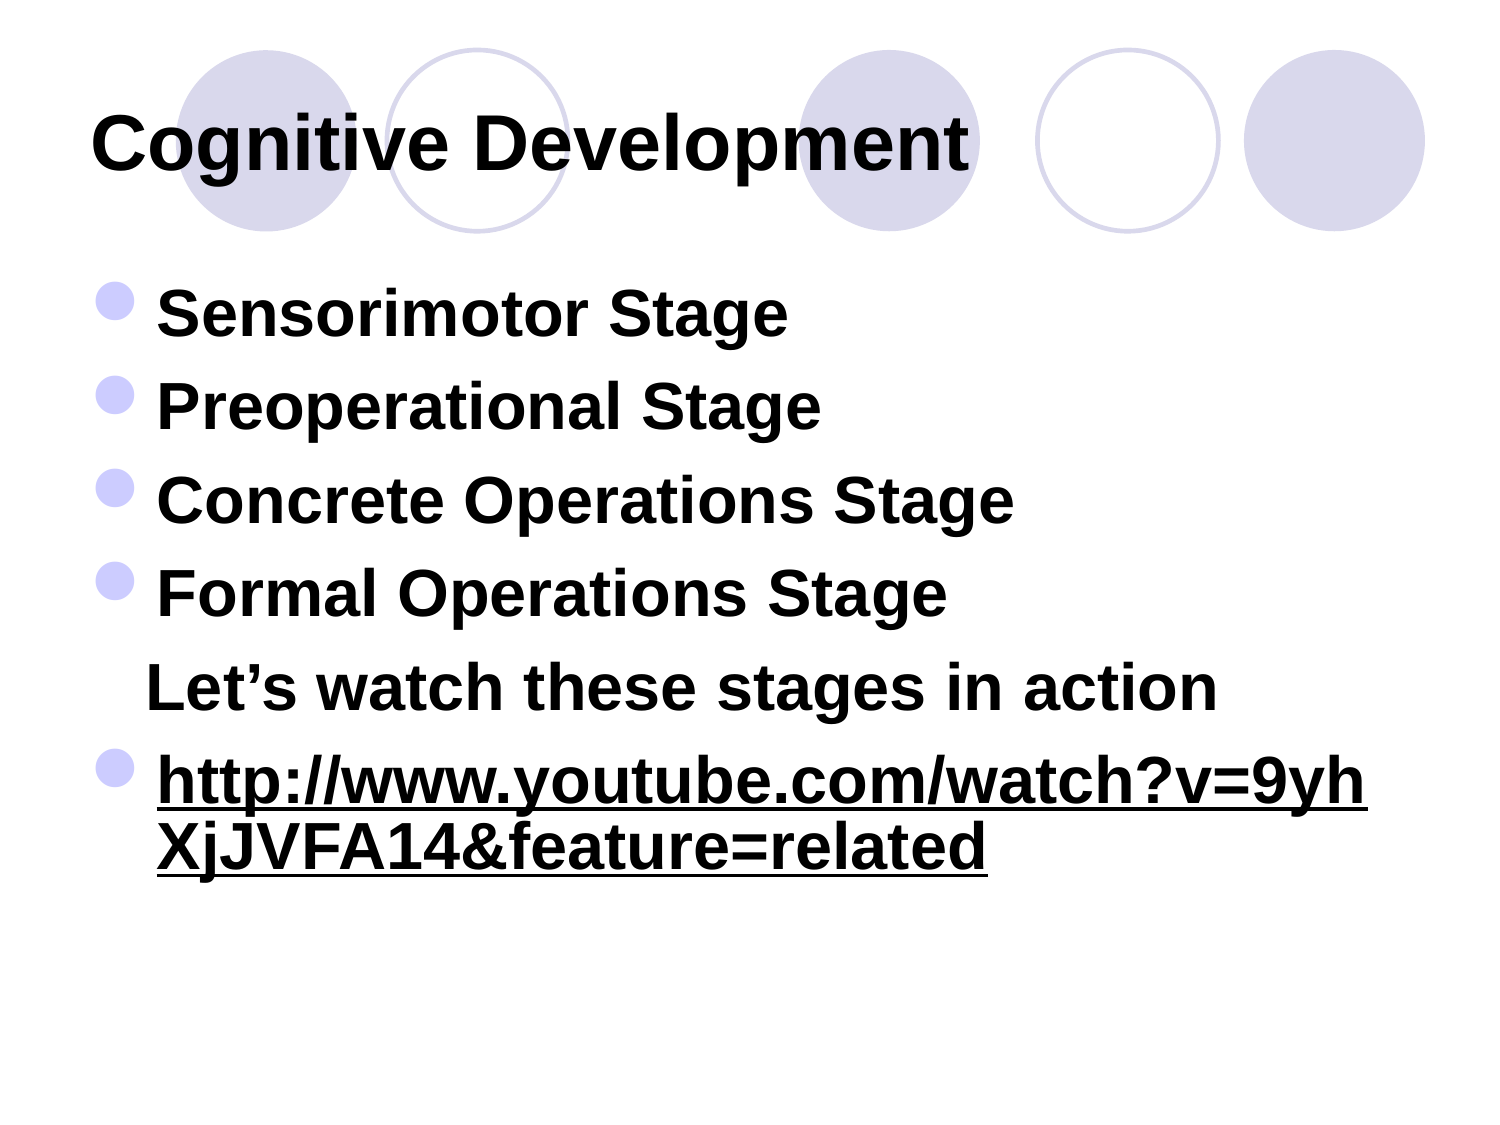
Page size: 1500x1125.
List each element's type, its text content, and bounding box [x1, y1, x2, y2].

title Cognitive Development [74, 44, 1426, 233]
list Sensorimotor Stage Preoperational Stage Concrete Operations Stage Formal Operations Stage Let’s watch these stages in action http://www.youtube.com/watch?v=9yhXjJVFA14&feature=related [74, 262, 1426, 1006]
